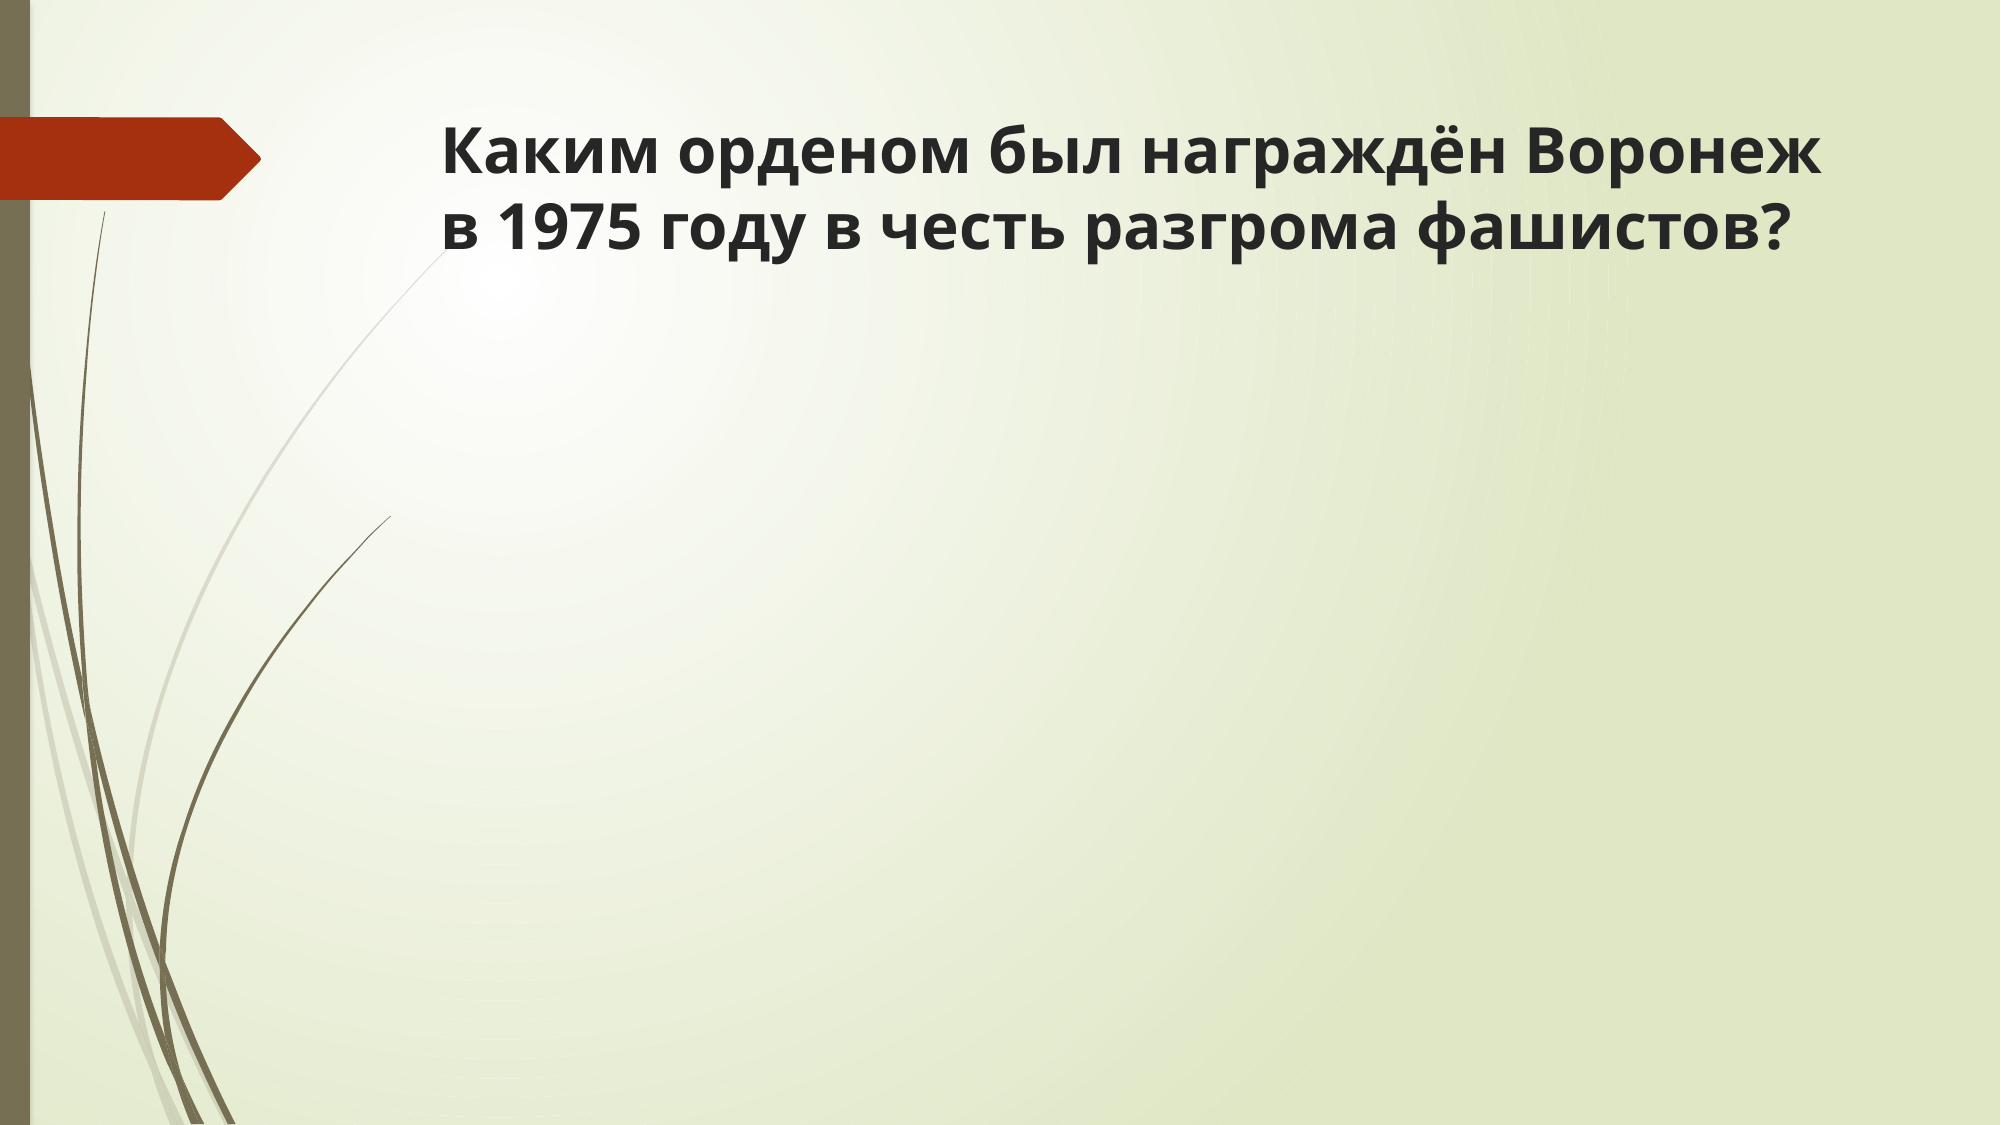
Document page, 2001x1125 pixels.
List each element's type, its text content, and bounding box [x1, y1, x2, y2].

title Каким орденом был награждён Воронеж в 1975 году в честь разгрома фашистов? [425, 102, 1888, 313]
